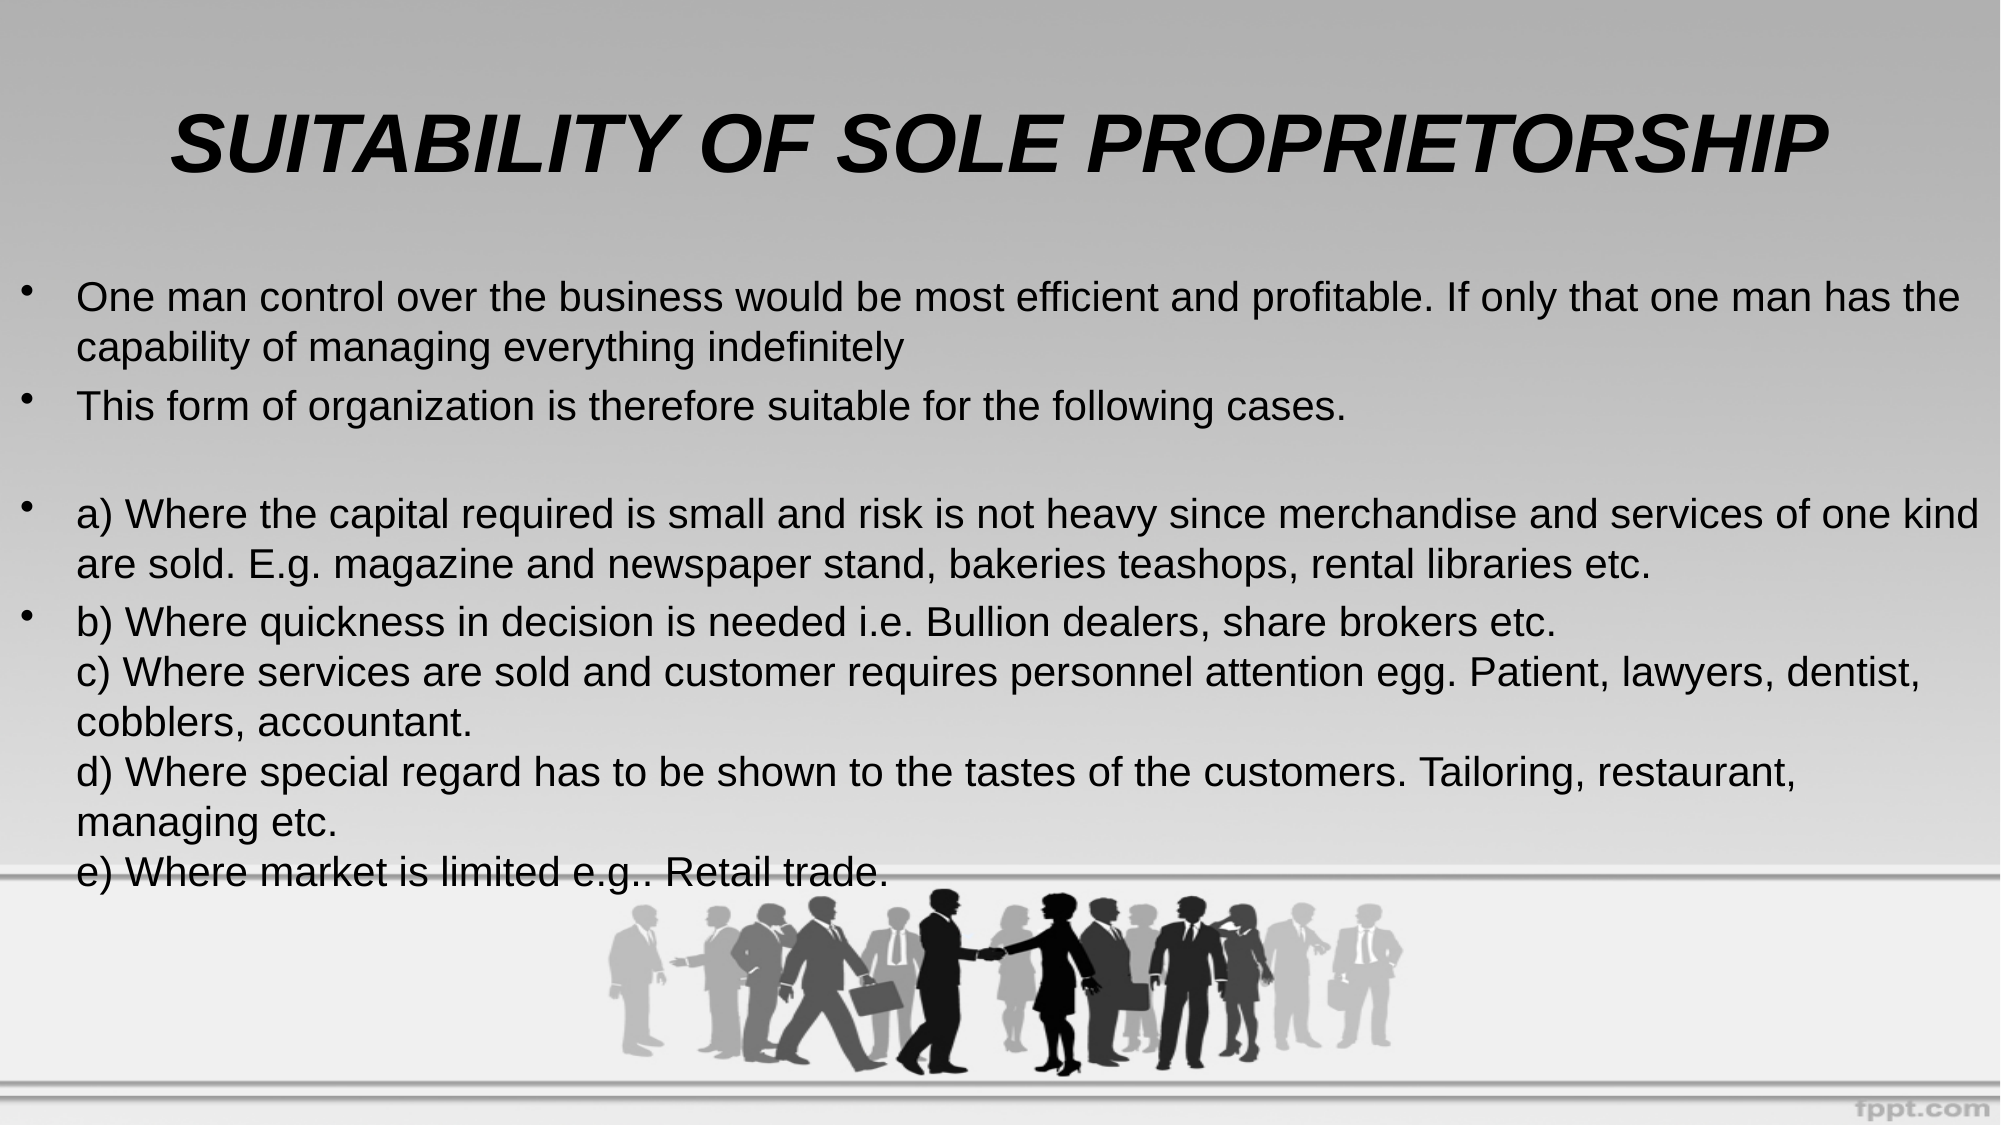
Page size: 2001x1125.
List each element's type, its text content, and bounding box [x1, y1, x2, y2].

title SUITABILITY OF SOLE PROPRIETORSHIP [99, 45, 1900, 233]
list One man control over the business would be most efficient and profitable. If only that one man has the capability of managing everything indefinitely This form of organization is therefore suitable for the following cases. a) Where the capital required is small and risk is not heavy since merchandise and services of one kind are sold. E.g. magazine and newspaper stand, bakeries teashops, rental libraries etc. b) Where quickness in decision is needed i.e. Bullion dealers, share brokers etc. c) Where services are sold and customer requires personnel attention egg. Patient, lawyers, dentist, cobblers, accountant. d) Where special regard has to be shown to the tastes of the customers. Tailoring, restaurant, managing etc. e) Where market is limited e.g.. Retail trade. [4, 262, 2000, 1005]
picture [0, 0, 2001, 1125]
